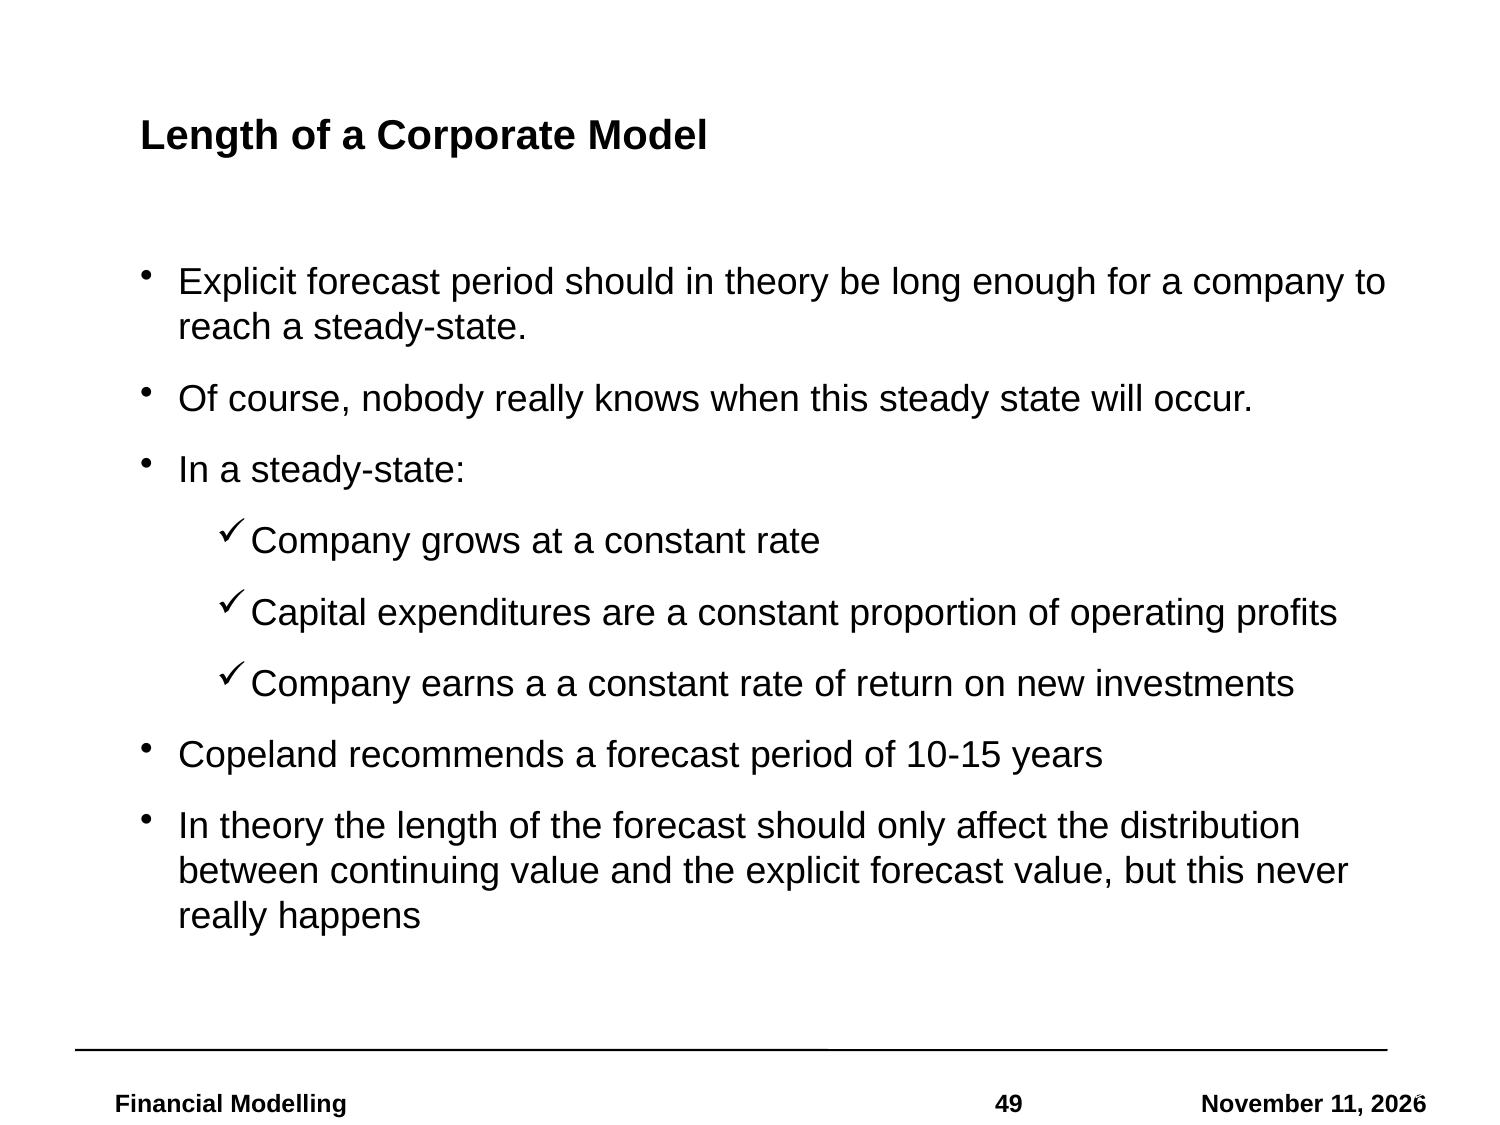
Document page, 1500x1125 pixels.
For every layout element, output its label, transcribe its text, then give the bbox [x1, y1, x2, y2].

title Length of a Corporate Model [124, 99, 1413, 226]
list Explicit forecast period should in theory be long enough for a company to reach a steady-state. Of course, nobody really knows when this steady state will occur. In a steady-state: Company grows at a constant rate Capital expenditures are a constant proportion of operating profits Company earns a a constant rate of return on new investments Copeland recommends a forecast period of 10-15 years In theory the length of the forecast should only affect the distribution between continuing value and the explicit forecast value, but this never really happens [124, 249, 1413, 1001]
